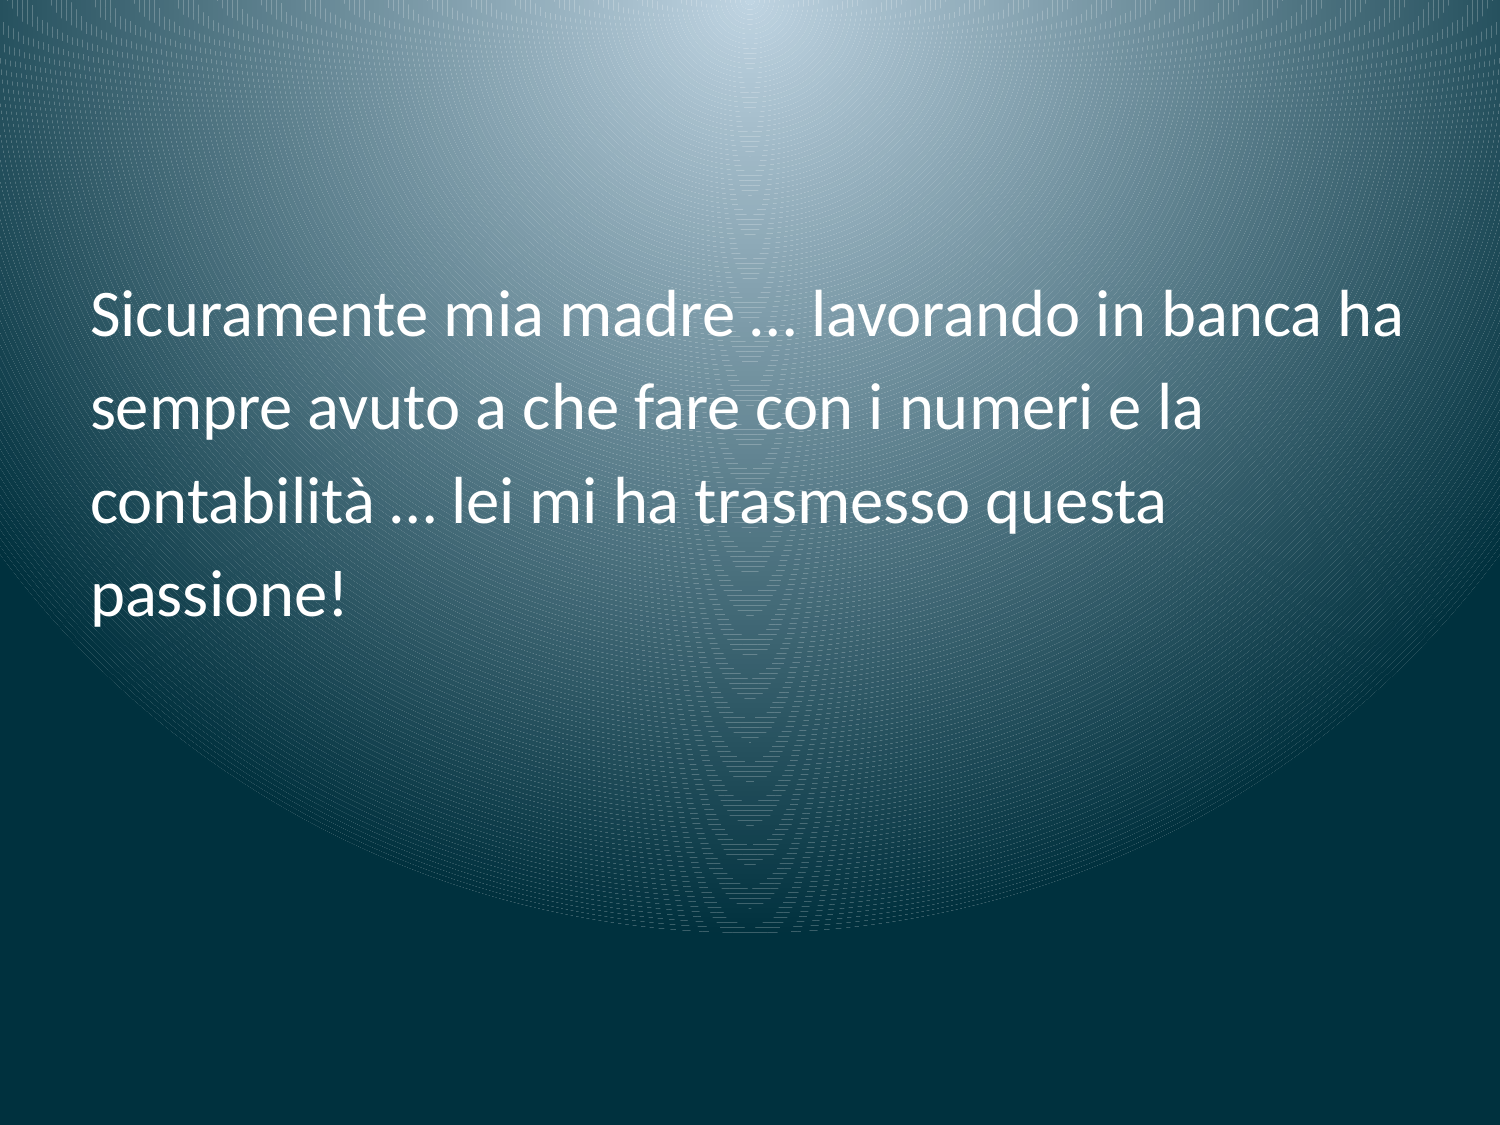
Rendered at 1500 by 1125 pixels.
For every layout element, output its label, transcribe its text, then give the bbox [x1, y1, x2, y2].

list Sicuramente mia madre … lavorando in banca ha sempre avuto a che fare con i numeri e la contabilità … lei mi ha trasmesso questa passione! [75, 262, 1425, 1005]
